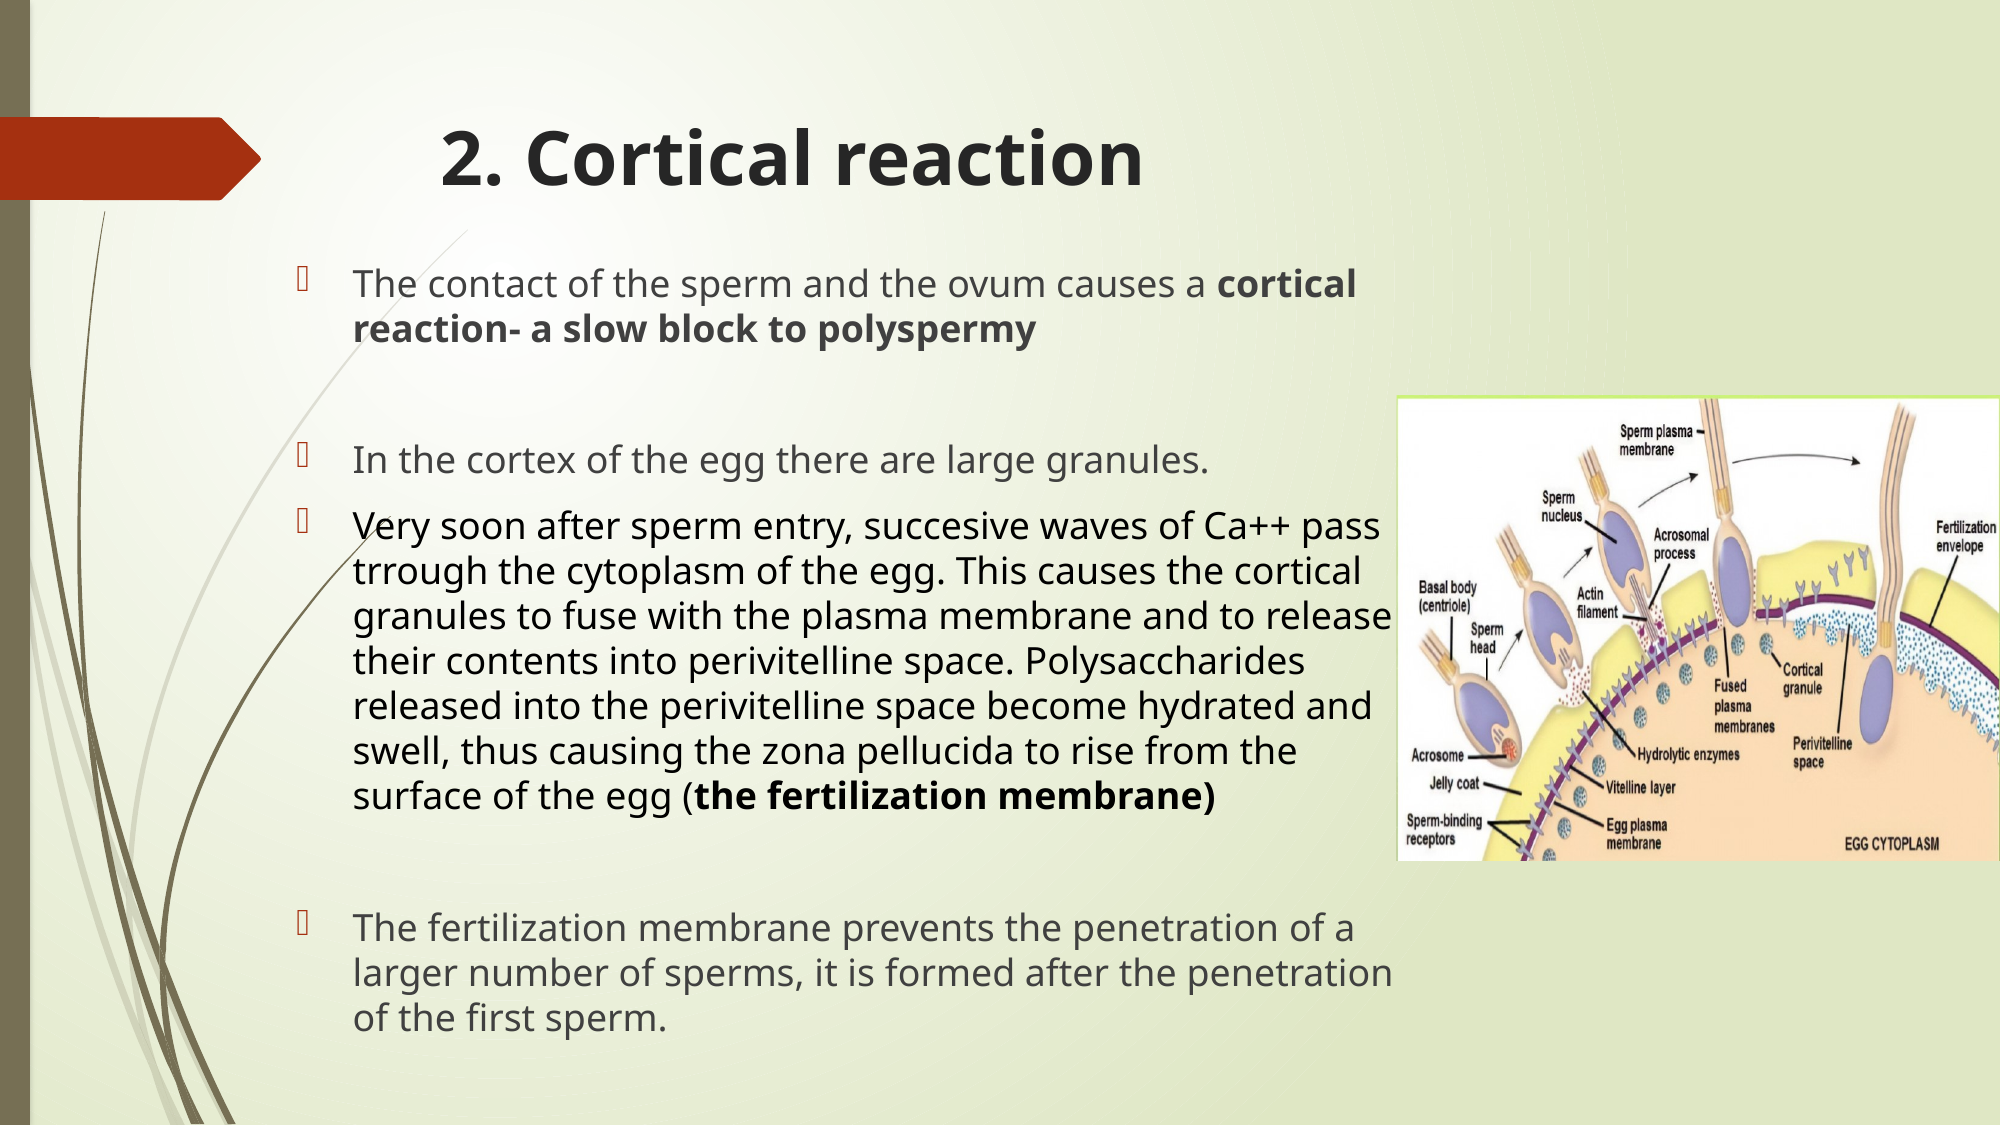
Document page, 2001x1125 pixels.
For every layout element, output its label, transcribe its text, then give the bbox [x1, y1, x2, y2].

title 2. Cortical reaction [425, 102, 1888, 313]
list The contact of the sperm and the ovum causes a cortical reaction- a slow block to polyspermy In the cortex of the egg there are large granules. Very soon after sperm entry, succesive waves of Ca++ pass trrough the cytoplasm of the egg. This causes the cortical granules to fuse with the plasma membrane and to release their contents into perivitelline space. Polysaccharides released into the perivitelline space become hydrated and swell, thus causing the zona pellucida to rise from the surface of the egg (the fertilization membrane) The fertilization membrane prevents the penetration of a larger number of sperms, it is formed after the penetration of the first sperm. [281, 252, 1411, 1065]
picture [1396, 395, 2000, 861]
